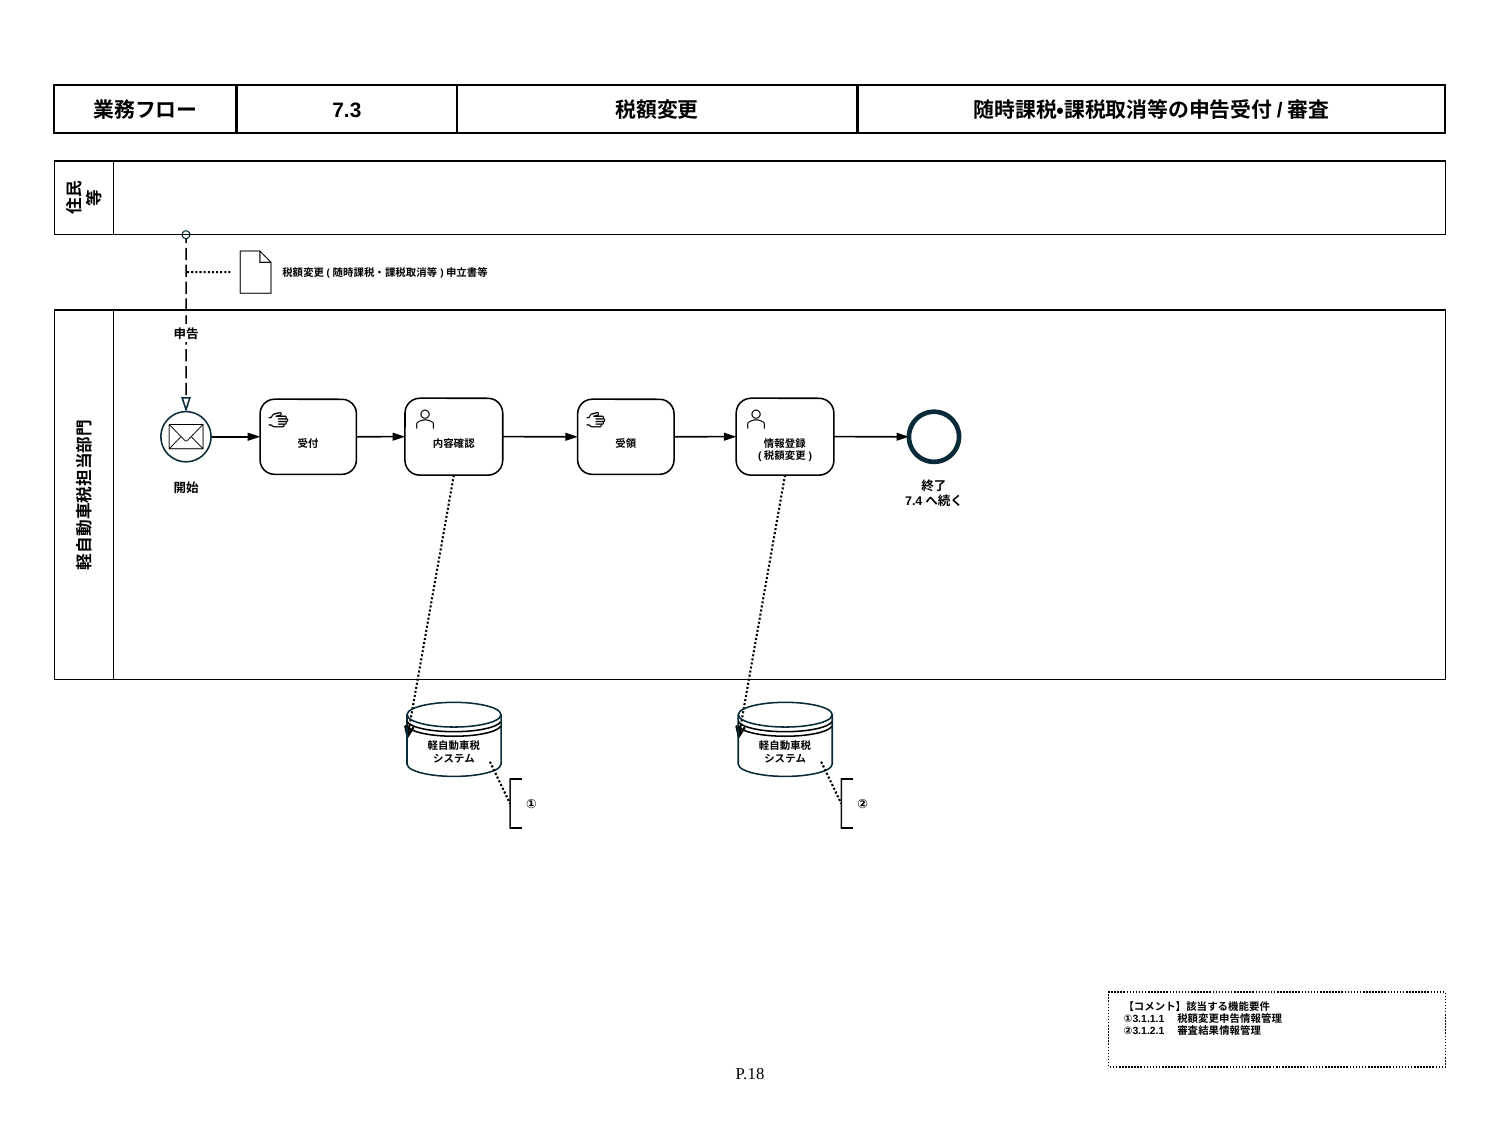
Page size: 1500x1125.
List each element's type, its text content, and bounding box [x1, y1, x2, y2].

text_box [186, 246, 431, 298]
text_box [489, 761, 614, 829]
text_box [53, 160, 1447, 236]
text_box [820, 761, 946, 829]
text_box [53, 309, 1447, 681]
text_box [735, 397, 835, 476]
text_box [160, 411, 212, 463]
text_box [259, 398, 357, 475]
text_box 【コメント】該当する機能要件 ①3.1.1.1 税額変更申告情報管理 ②3.1.2.1 審査結果情報管理 [1107, 991, 1447, 1069]
slide_number P.18 [581, 1042, 919, 1103]
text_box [406, 701, 502, 777]
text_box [53, 84, 1447, 134]
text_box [404, 397, 504, 476]
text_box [577, 398, 675, 475]
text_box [737, 701, 833, 777]
